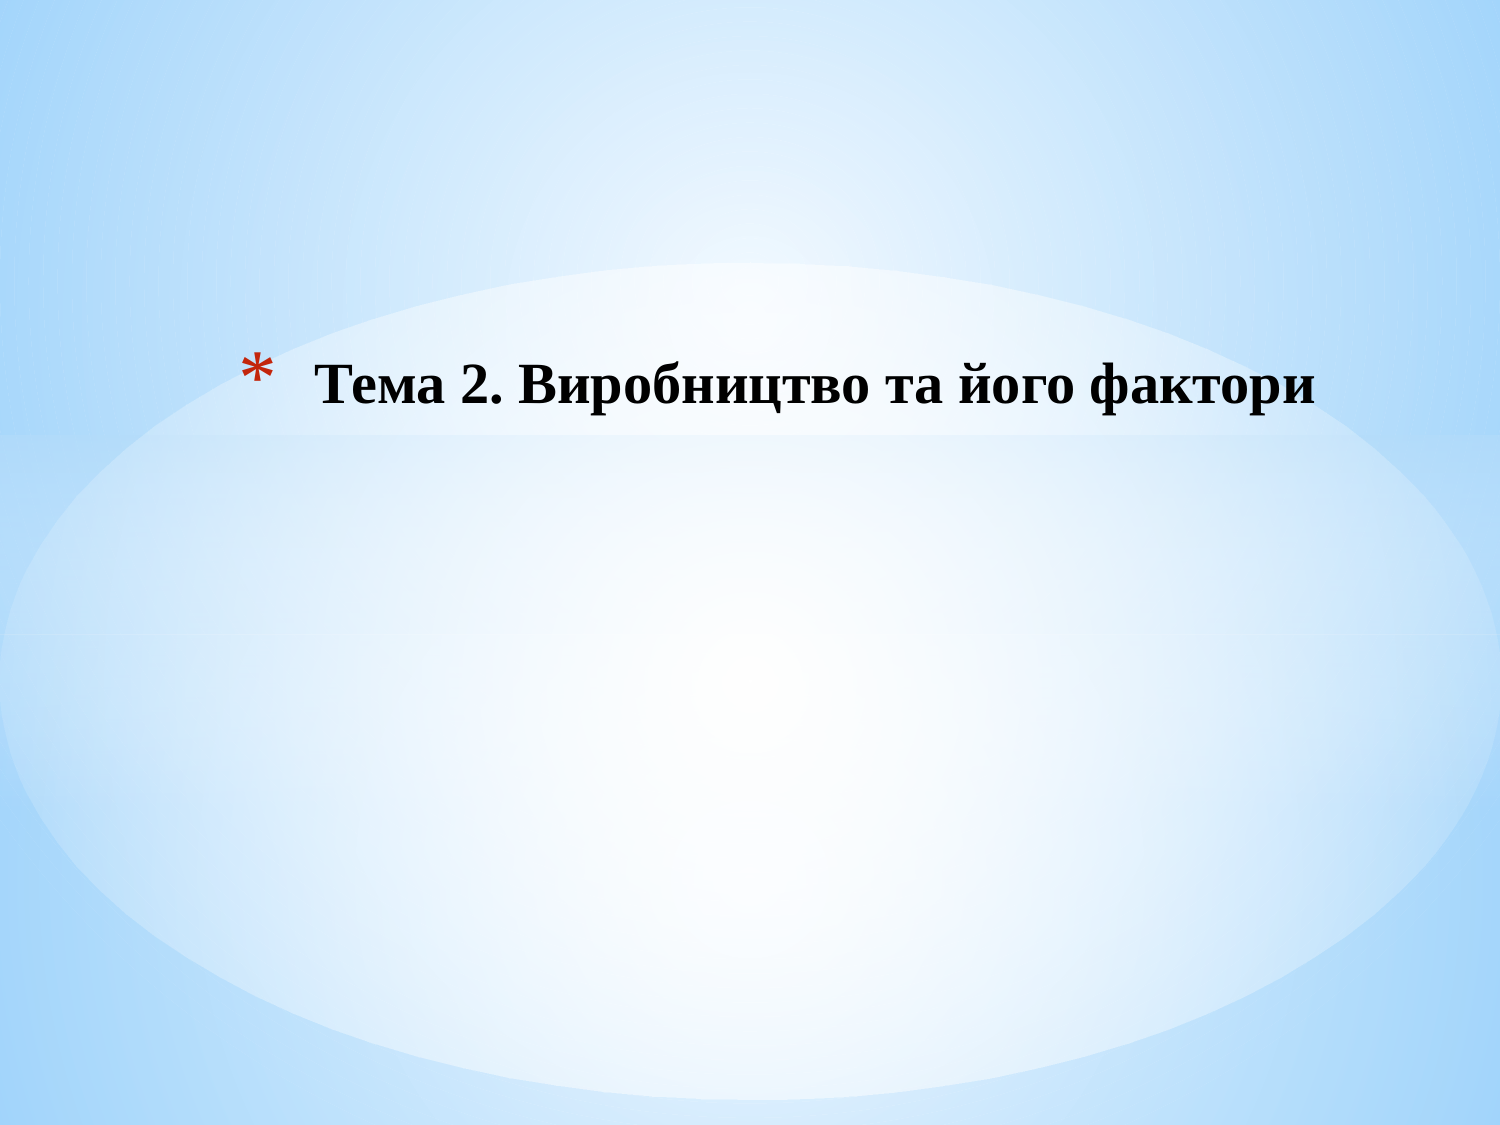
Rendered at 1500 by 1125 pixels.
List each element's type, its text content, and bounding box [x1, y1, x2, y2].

title Тема 2. Виробництво та його фактори [194, 338, 1372, 633]
